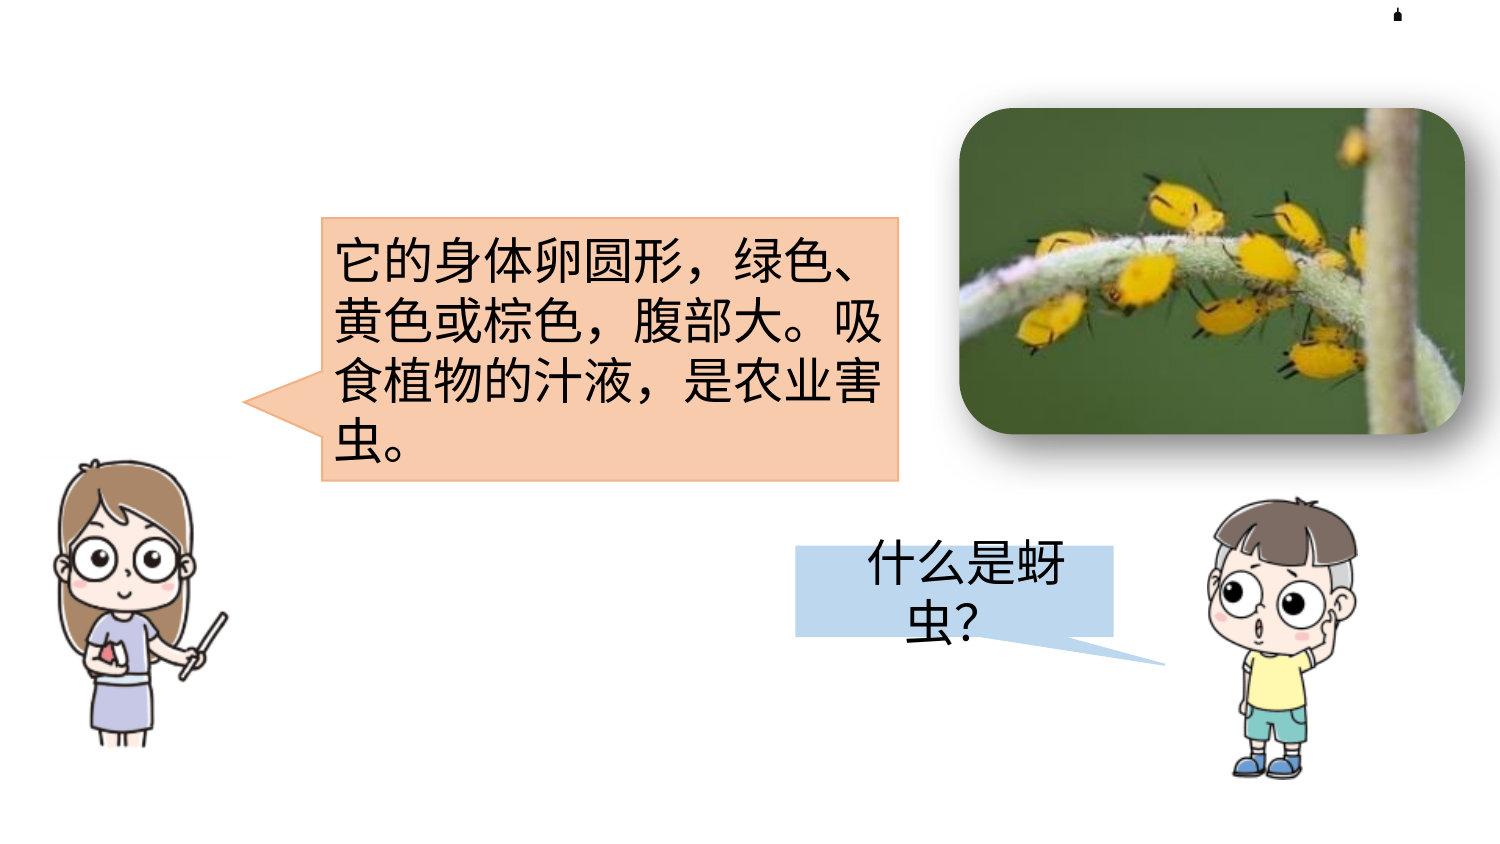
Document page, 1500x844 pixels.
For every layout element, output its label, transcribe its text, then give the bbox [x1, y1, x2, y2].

text_box 什么是蚜虫？ [795, 545, 1166, 666]
picture [959, 108, 1465, 435]
picture [1207, 493, 1358, 780]
picture [37, 456, 236, 754]
text_box 它的身体卵圆形，绿色、黄色或棕色，腹部大。吸食植物的汁液，是农业害虫。 [241, 217, 900, 482]
